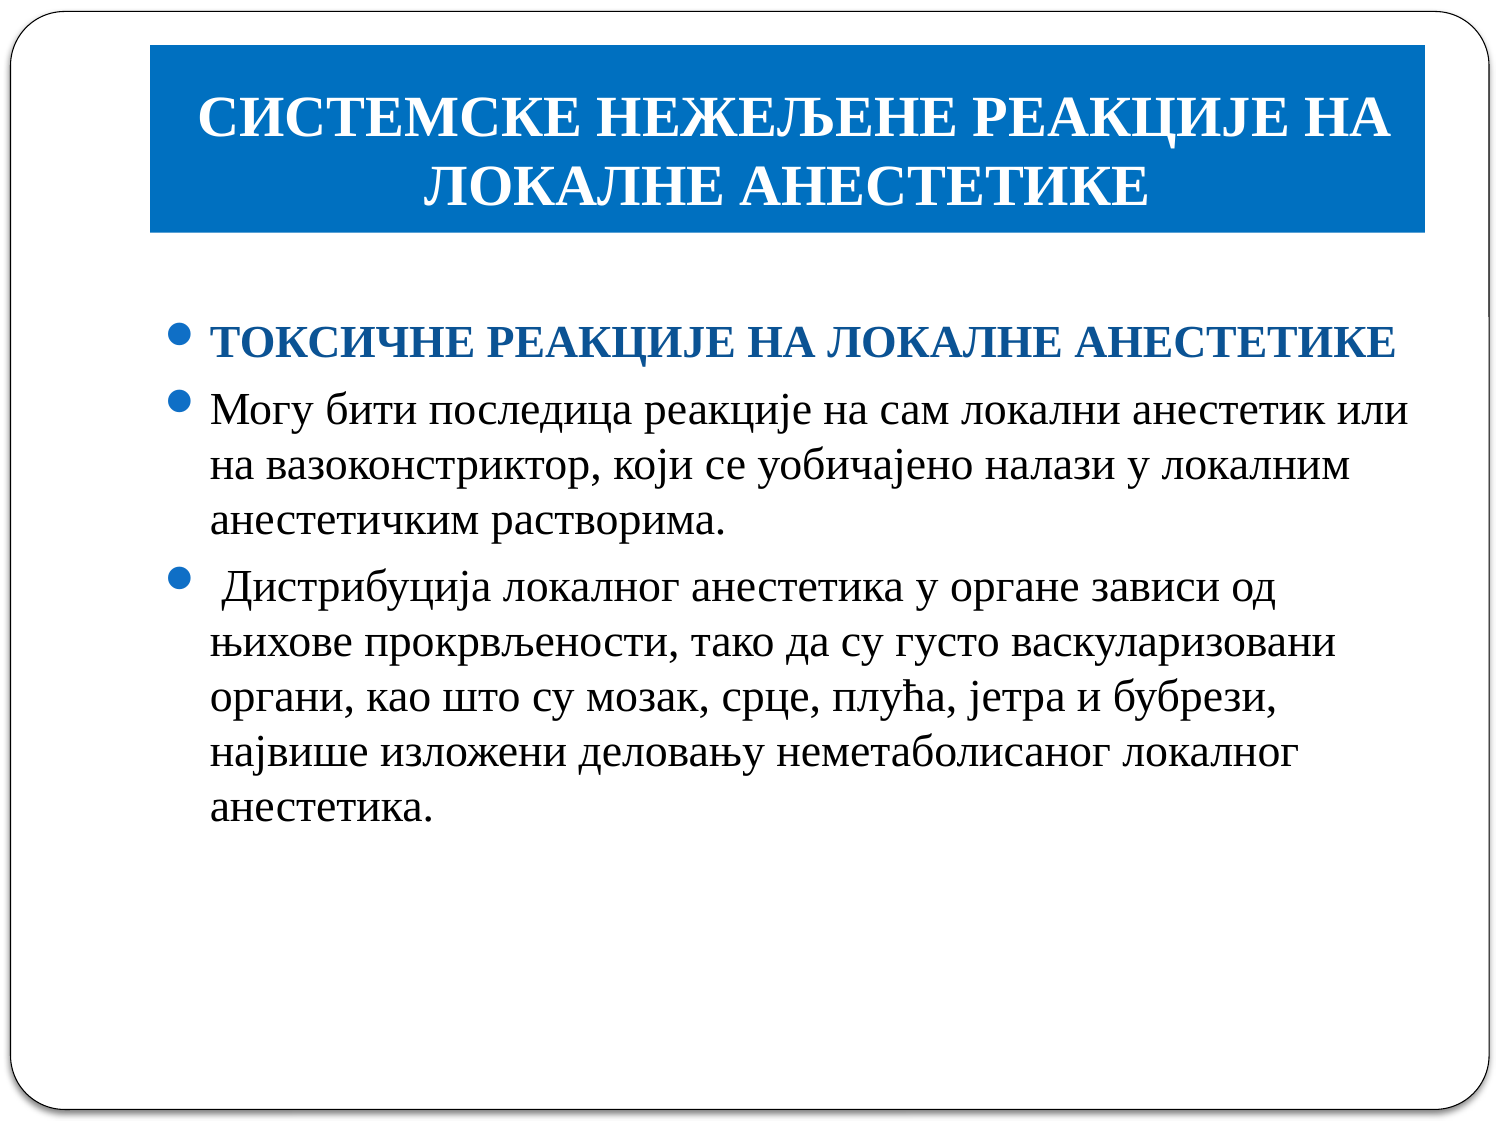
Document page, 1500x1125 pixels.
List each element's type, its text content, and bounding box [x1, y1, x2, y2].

list ТОКСИЧНЕ РЕАКЦИЈЕ НА ЛОКАЛНЕ АНЕСТЕТИКЕ Могу бити последица реакције на сам локални анестетик или на вазоконстриктор, који се уобичајено налази у локалним анестетичким растворима. Дистрибуција локалног анестетика у органе зависи од њихове прокрвљености, тако да су густо васкуларизовани органи, као што су мозак, срце, плућа, јетра и бубрези, највише изложени деловању неметаболисаног локалног анестетика. [150, 237, 1425, 988]
title СИСТЕМСКЕ НЕЖЕЉЕНЕ РЕАКЦИЈЕ НА ЛОКАЛНЕ АНЕСТЕТИКЕ [150, 45, 1425, 233]
